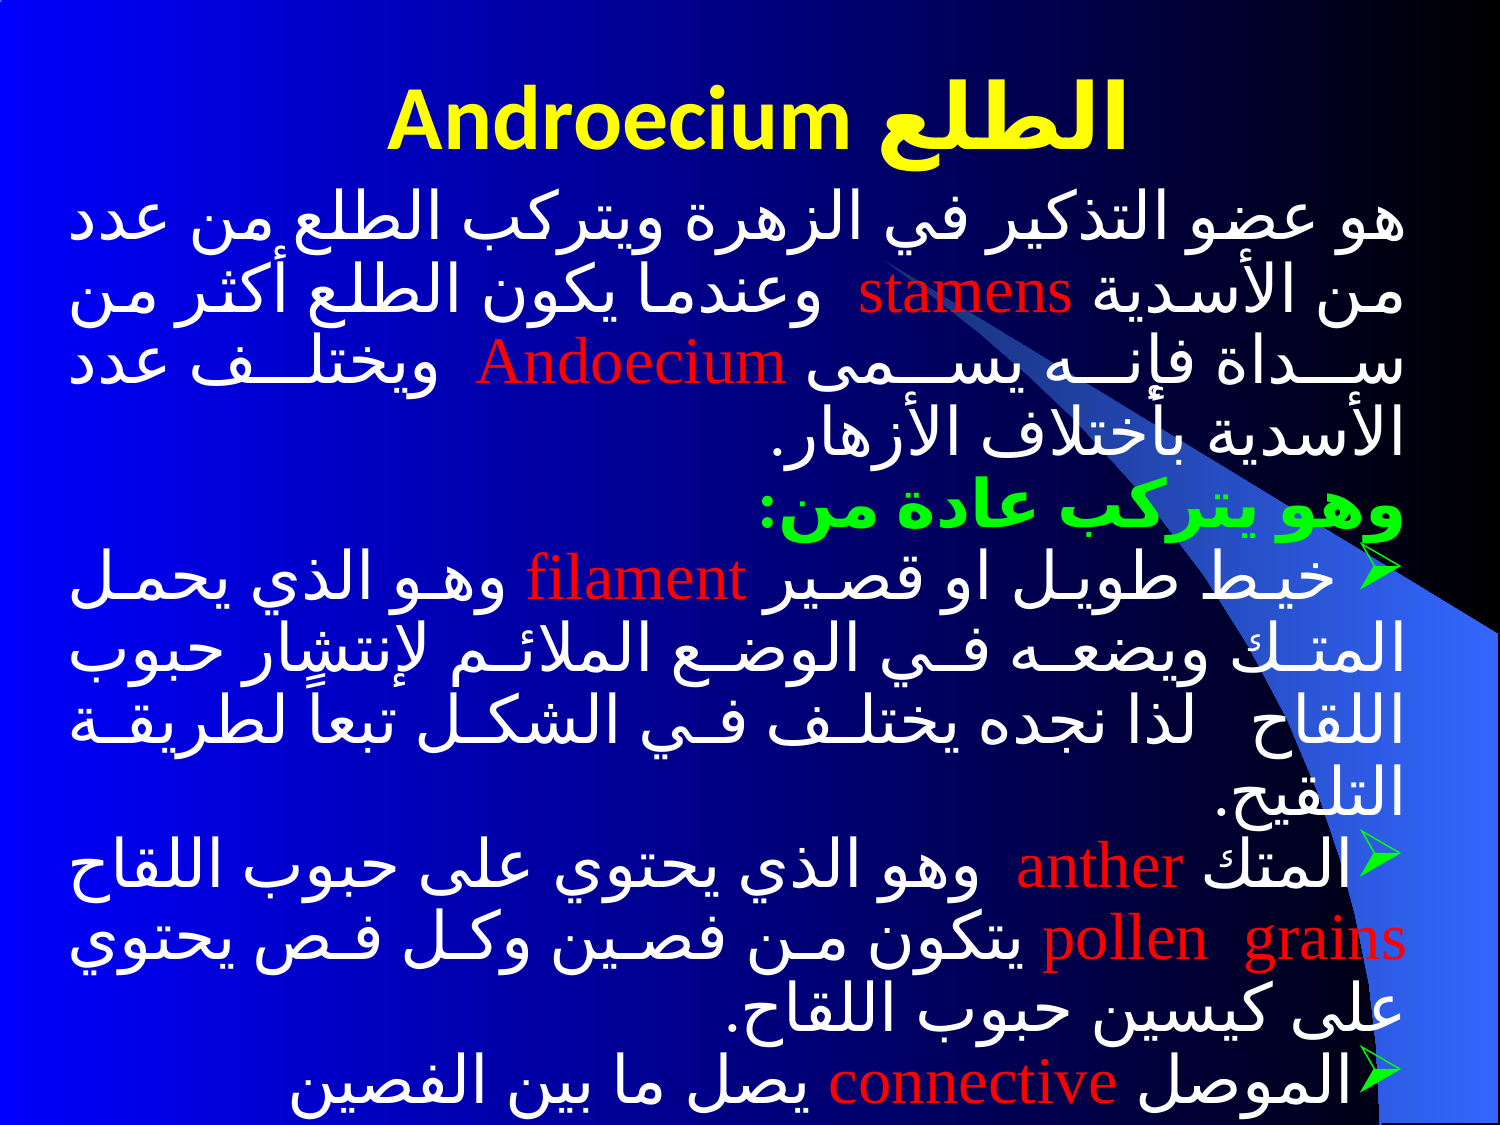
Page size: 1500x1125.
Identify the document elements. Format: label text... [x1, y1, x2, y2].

list هو عضو التذكير في الزهرة ويتركب الطلع من عدد من الأسدية stamens وعندما يكون الطلع أكثر من سداة فإنه يسمى Andoecium ويختلف عدد الأسدية بأختلاف الأزهار. وهو يتركب عادة من: خيط طويل او قصير filament وهو الذي يحمل المتك ويضعه في الوضع الملائم لإنتشار حبوب اللقاح لذا نجده يختلف في الشكل تبعاً لطريقة التلقيح. المتك anther وهو الذي يحتوي على حبوب اللقاح pollen grains يتكون من فصين وكل فص يحتوي على كيسين حبوب اللقاح. الموصل connective يصل ما بين الفصين [37, 174, 1438, 1051]
text_box الطلع Androecium [349, 50, 1148, 176]
